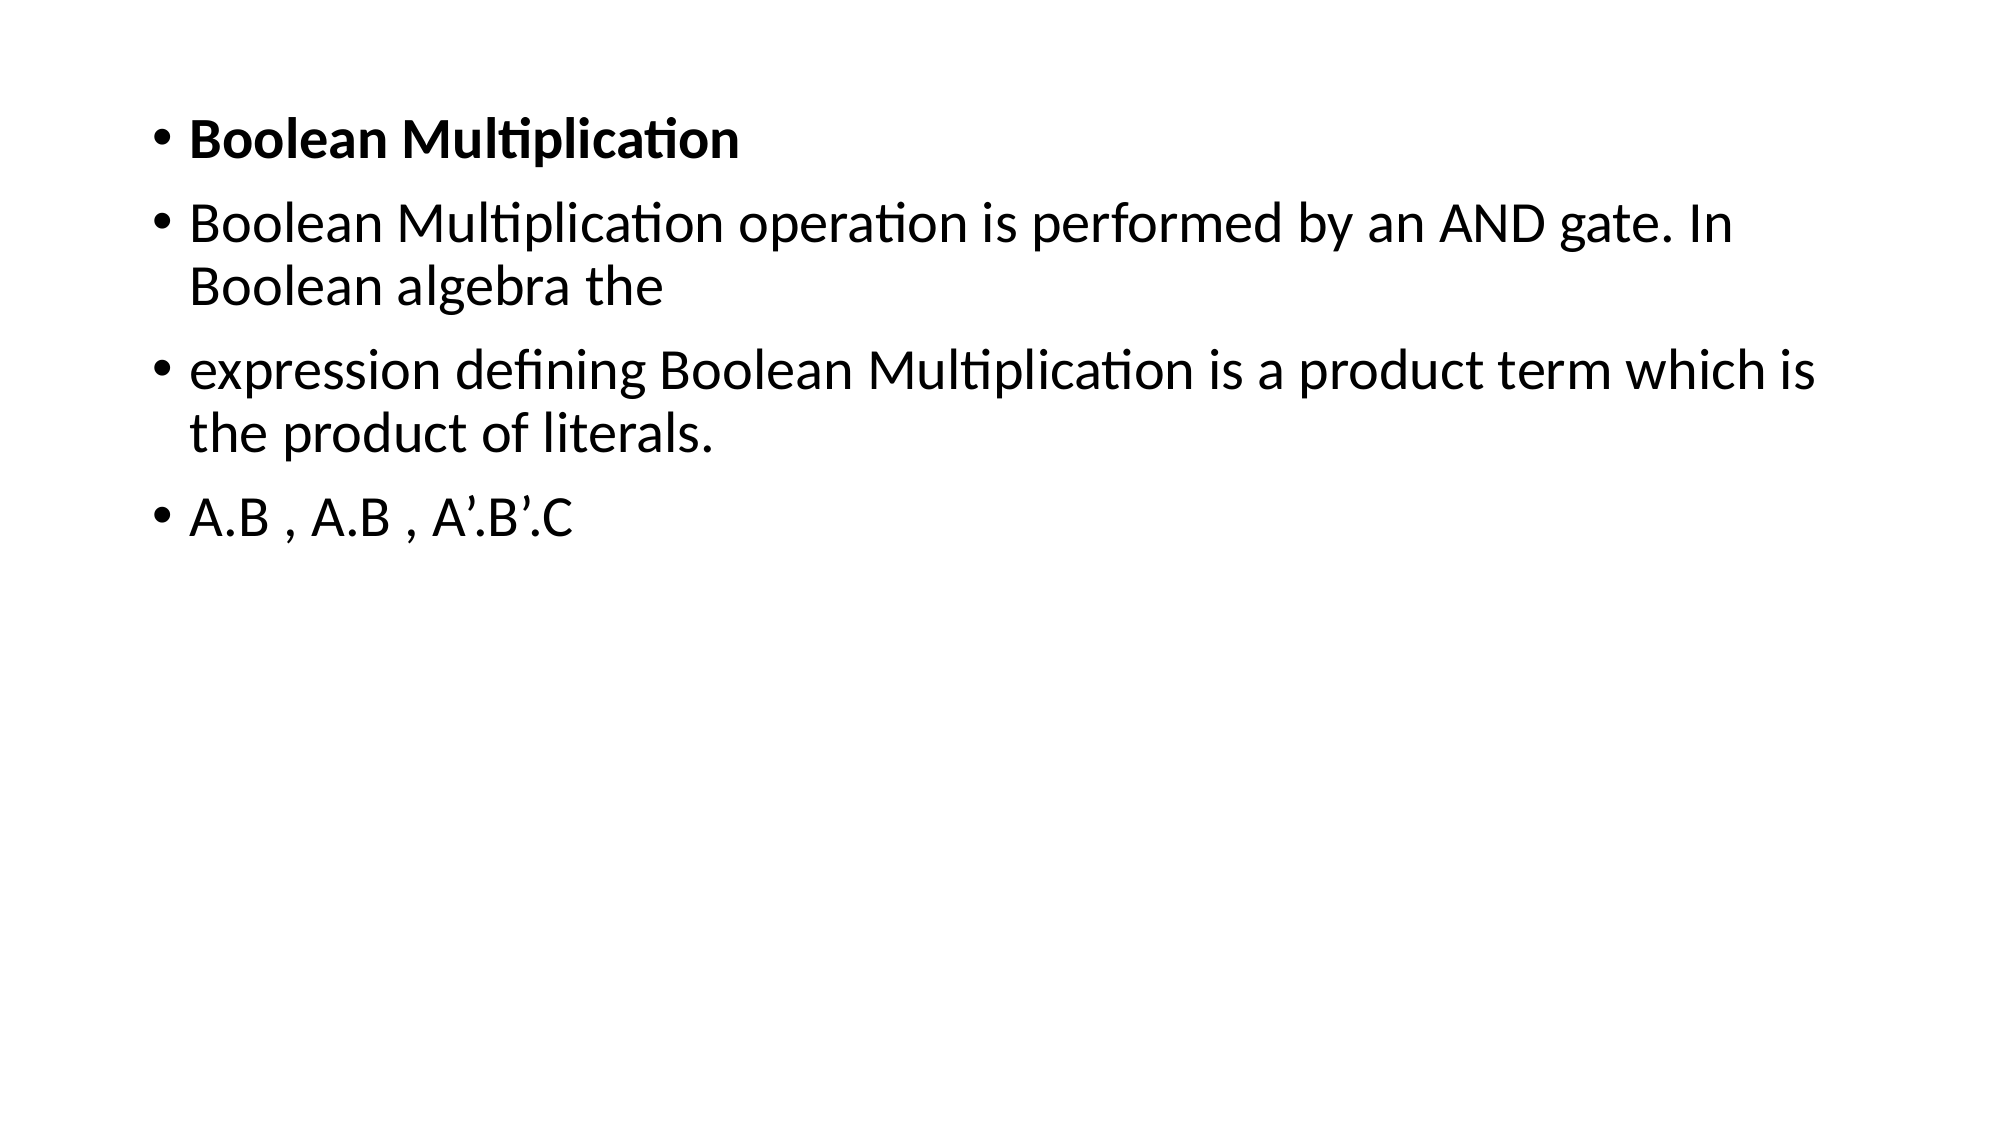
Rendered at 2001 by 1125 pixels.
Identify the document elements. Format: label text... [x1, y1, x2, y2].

list Boolean Multiplication Boolean Multiplication operation is performed by an AND gate. In Boolean algebra the expression defining Boolean Multiplication is a product term which is the product of literals. A.B , A.B , A’.B’.C [137, 101, 1863, 1014]
